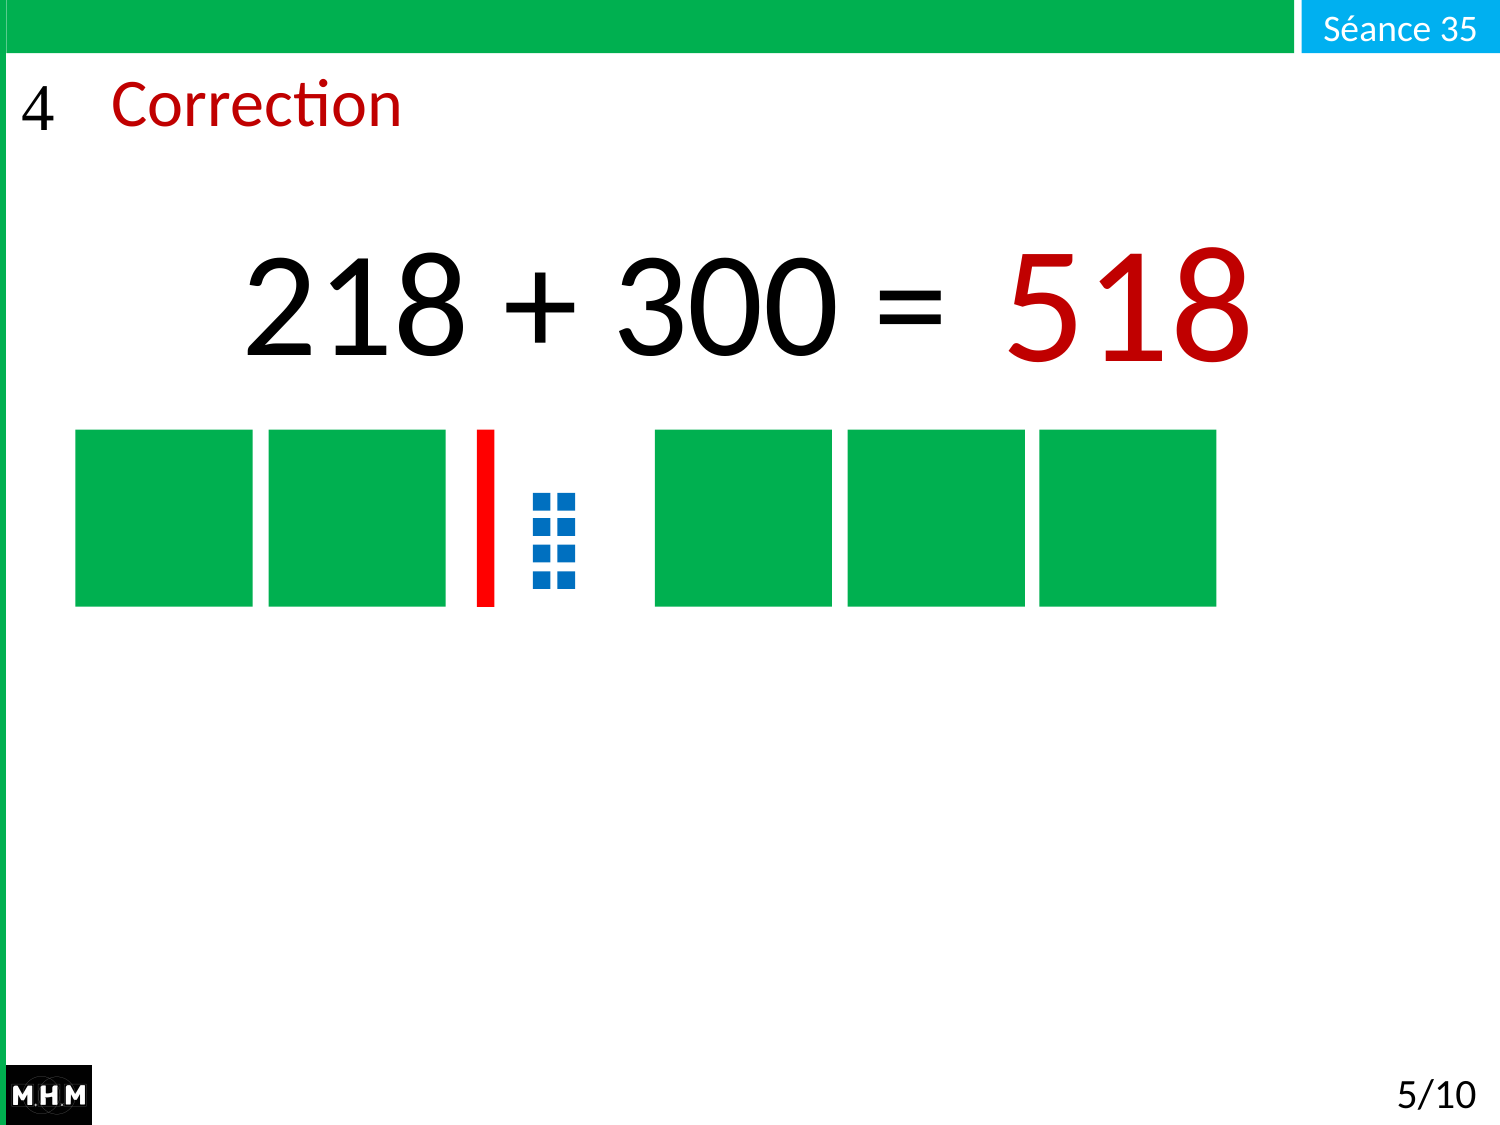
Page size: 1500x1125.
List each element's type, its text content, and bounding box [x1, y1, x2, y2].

text_box [654, 428, 833, 608]
picture [6, 1065, 92, 1125]
title Correction [96, 60, 1391, 150]
text_box [556, 570, 576, 590]
text_box [556, 517, 576, 537]
text_box [556, 492, 576, 512]
text_box [476, 429, 496, 608]
text_box [532, 544, 551, 563]
text_box [532, 517, 551, 537]
text_box [268, 428, 447, 608]
list 5/10 [1373, 1064, 1500, 1125]
text_box [556, 544, 576, 563]
text_box [1038, 428, 1217, 608]
text_box 218 + 300 = … [227, 197, 965, 393]
text_box [532, 570, 551, 590]
text_box [847, 428, 1026, 608]
text_box [532, 492, 551, 512]
text_box 518 [965, 187, 1291, 403]
text_box [74, 428, 254, 608]
